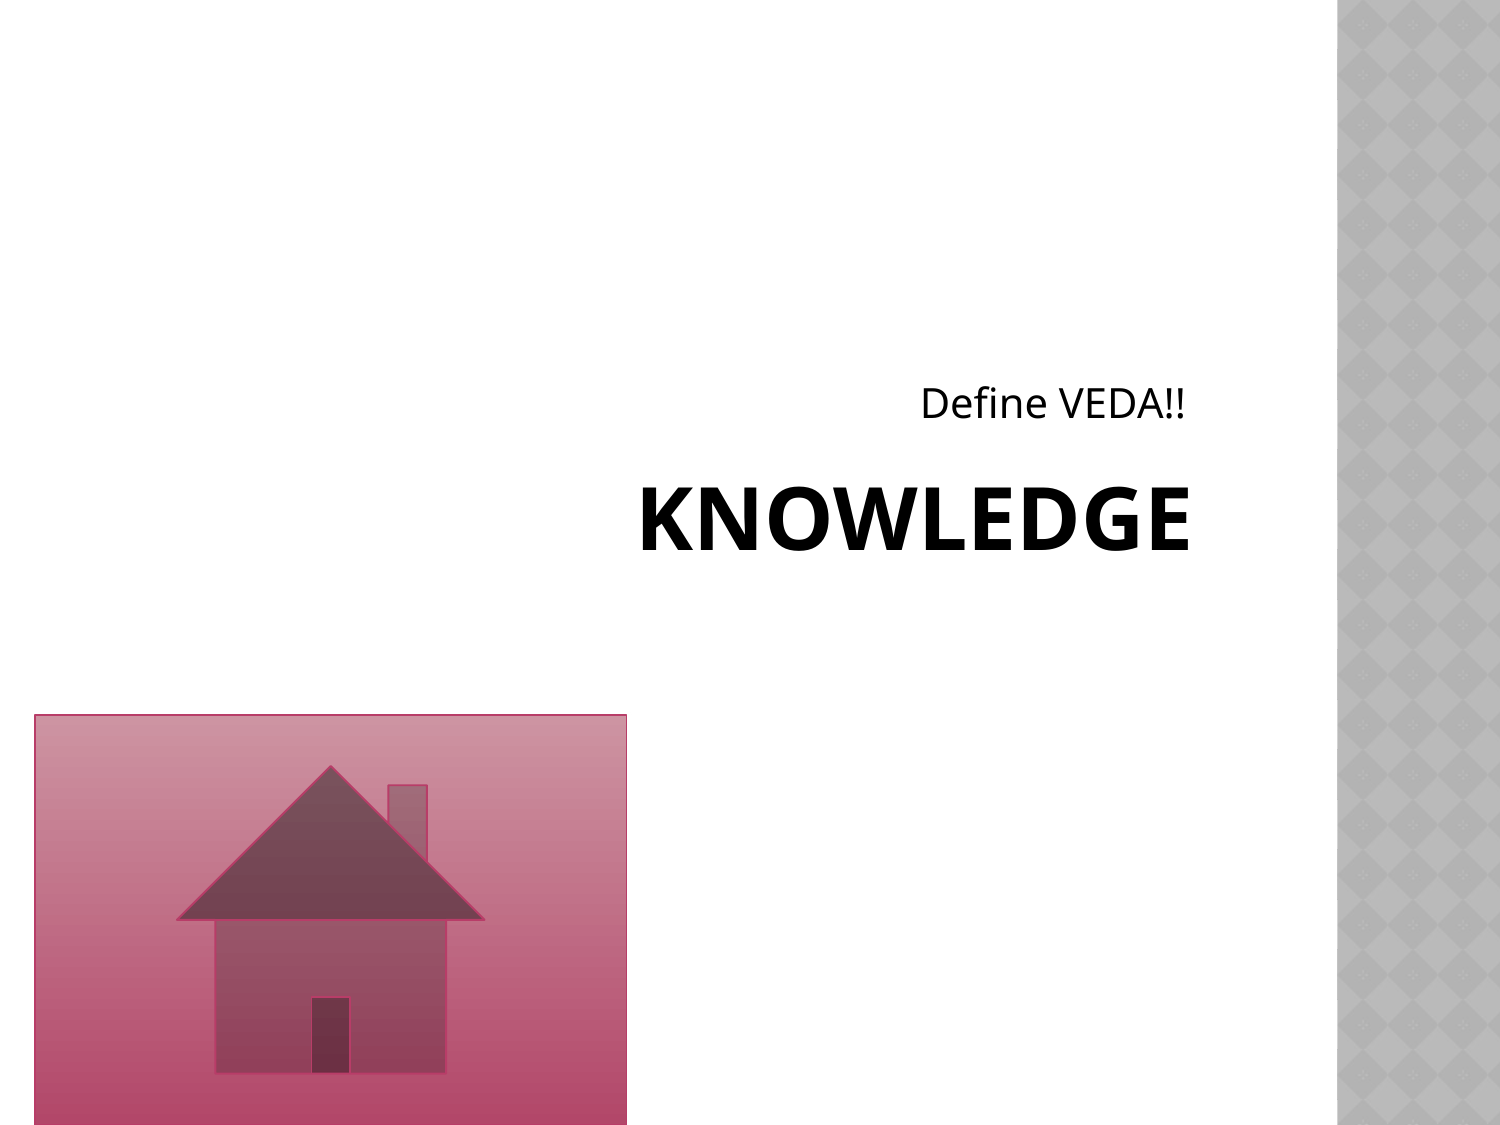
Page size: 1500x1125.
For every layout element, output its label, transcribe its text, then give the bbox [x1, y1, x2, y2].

title Knowledge [174, 462, 1202, 687]
list Define VEDA!! [174, 312, 1202, 435]
text_box [34, 714, 627, 1125]
